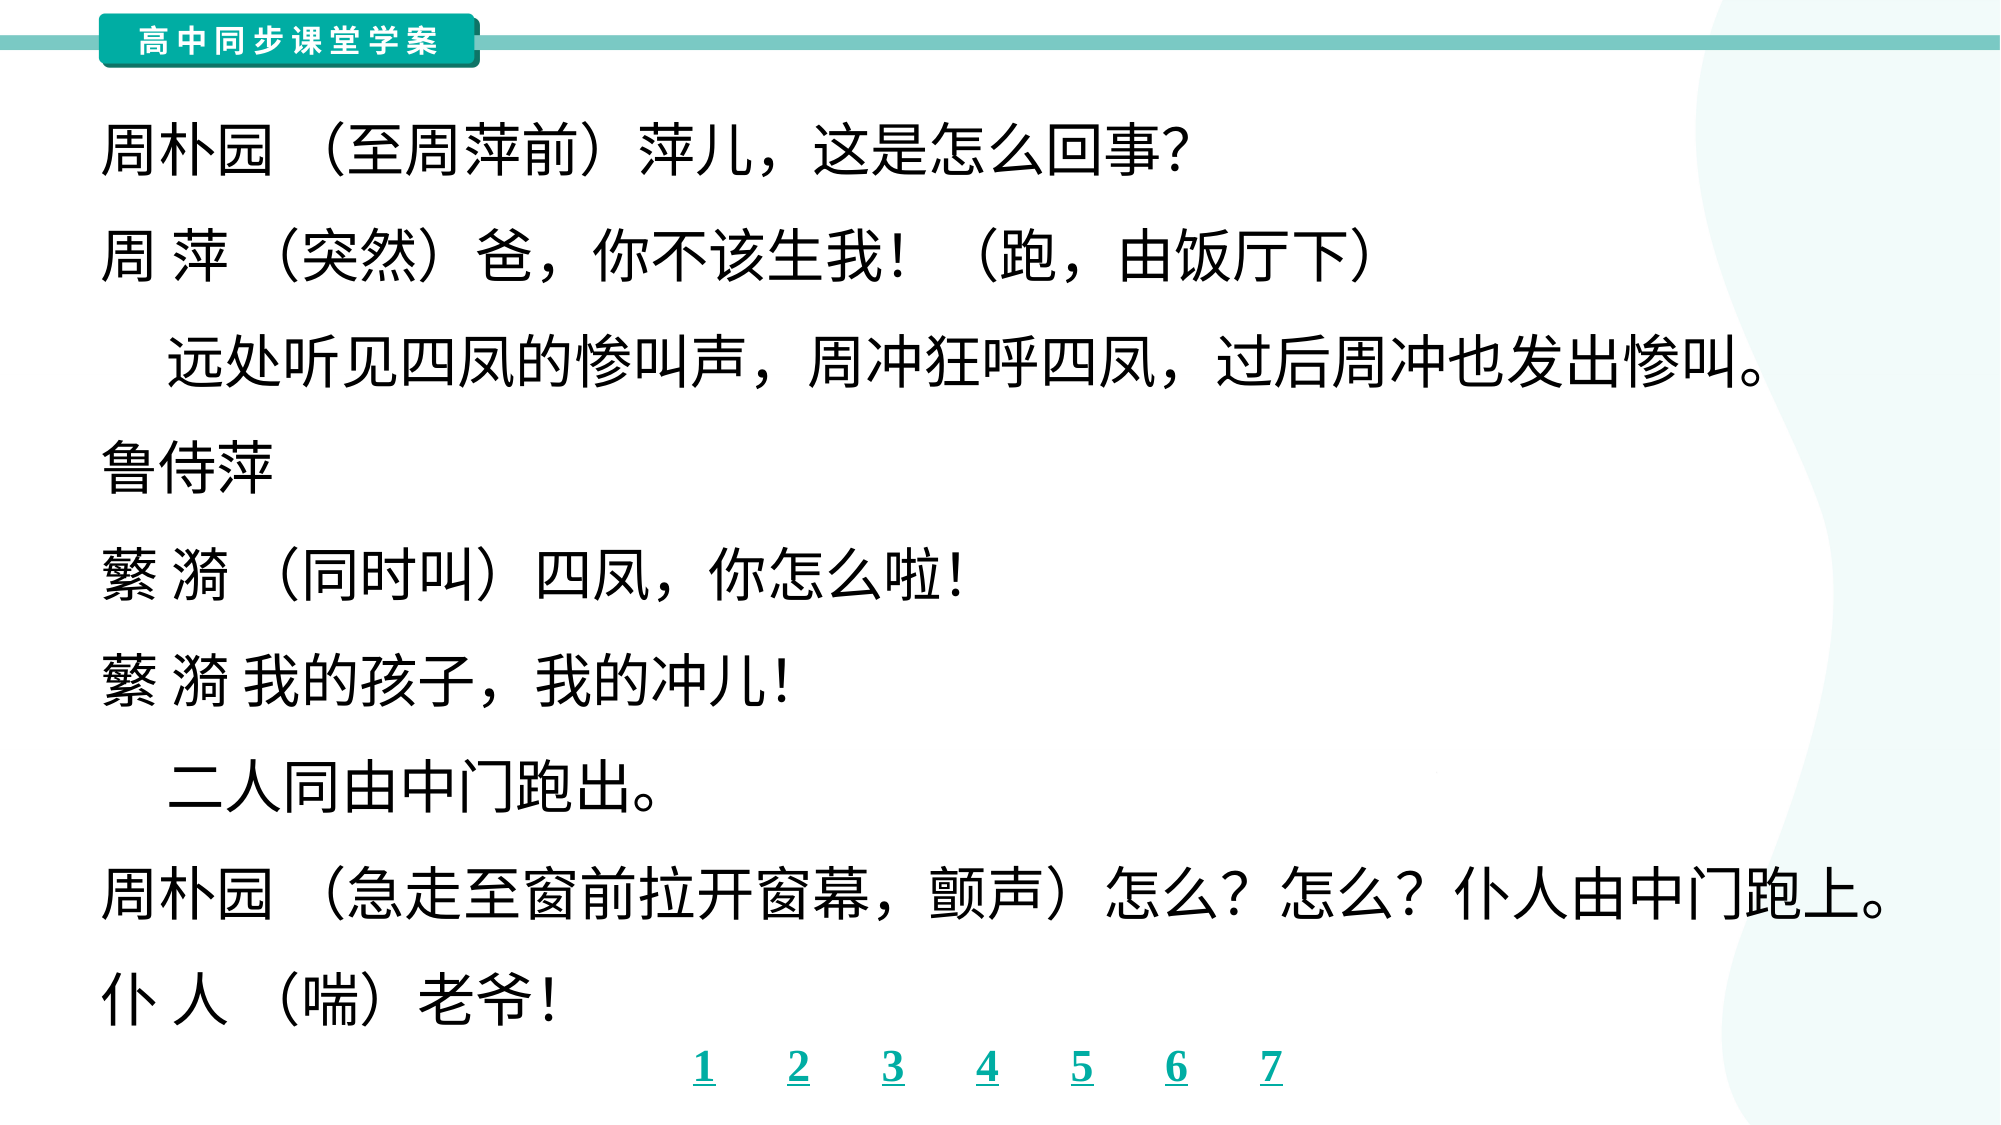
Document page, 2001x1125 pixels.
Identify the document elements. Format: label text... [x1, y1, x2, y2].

text_box 周朴园 （至周萍前）萍儿，这是怎么回事？ 周 萍 （突然）爸，你不该生我！（跑，由饭厅下） 远处听见四凤的惨叫声，周冲狂呼四凤，过后周冲也发出惨叫。 鲁侍萍 蘩 漪 （同时叫）四凤，你怎么啦！ 蘩 漪 我的孩子，我的冲儿！ 二人同由中门跑出。 周朴园 （急走至窗前拉开窗幕，颤声）怎么？怎么？仆人由中门跑上。 仆 人 （喘）老爷！ [100, 76, 1899, 1033]
picture [0, 0, 2000, 1125]
